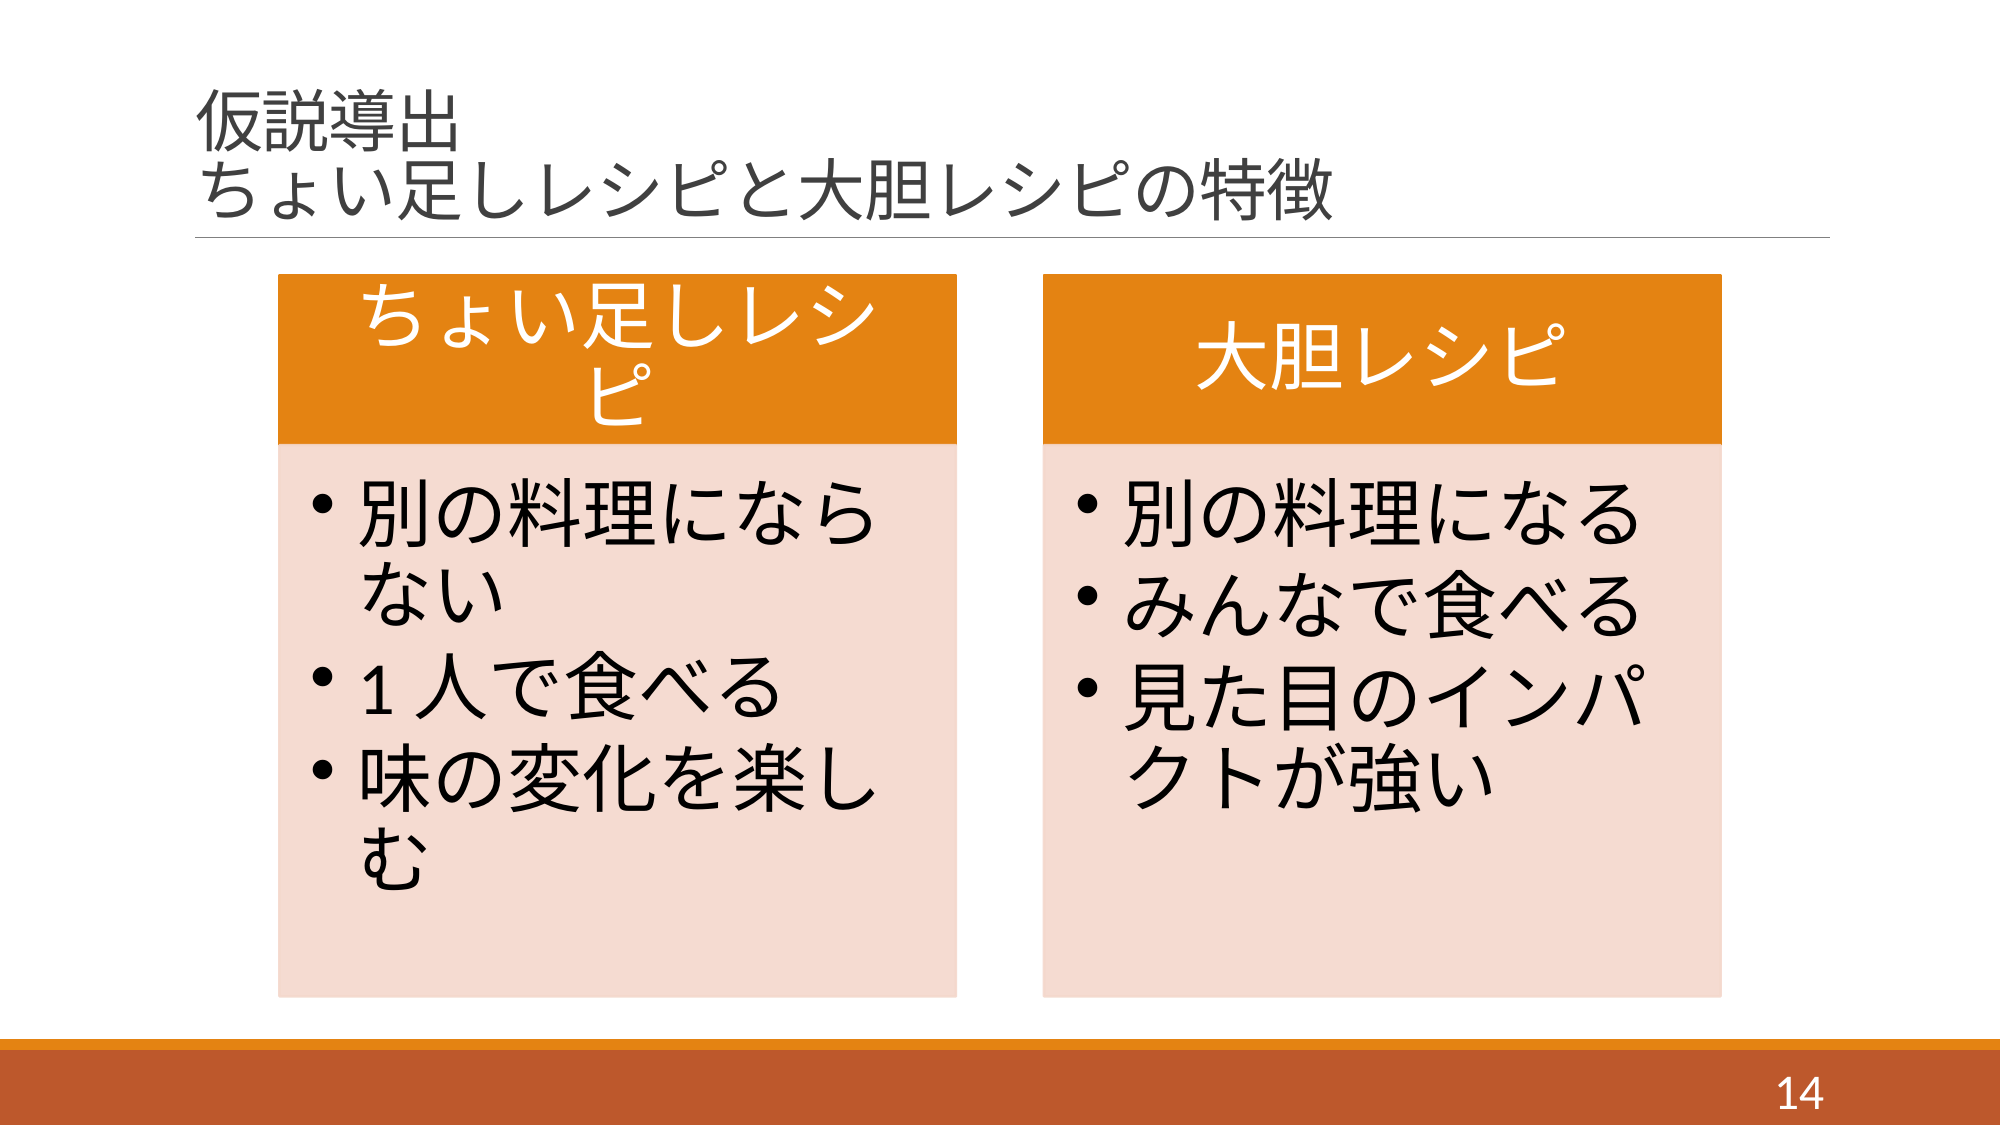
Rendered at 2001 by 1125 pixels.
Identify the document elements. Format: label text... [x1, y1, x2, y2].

title 仮説導出 ちょい足しレシピと大胆レシピの特徴 [180, 80, 1830, 319]
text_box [278, 239, 1722, 1032]
slide_number 14 [1624, 1059, 1840, 1120]
